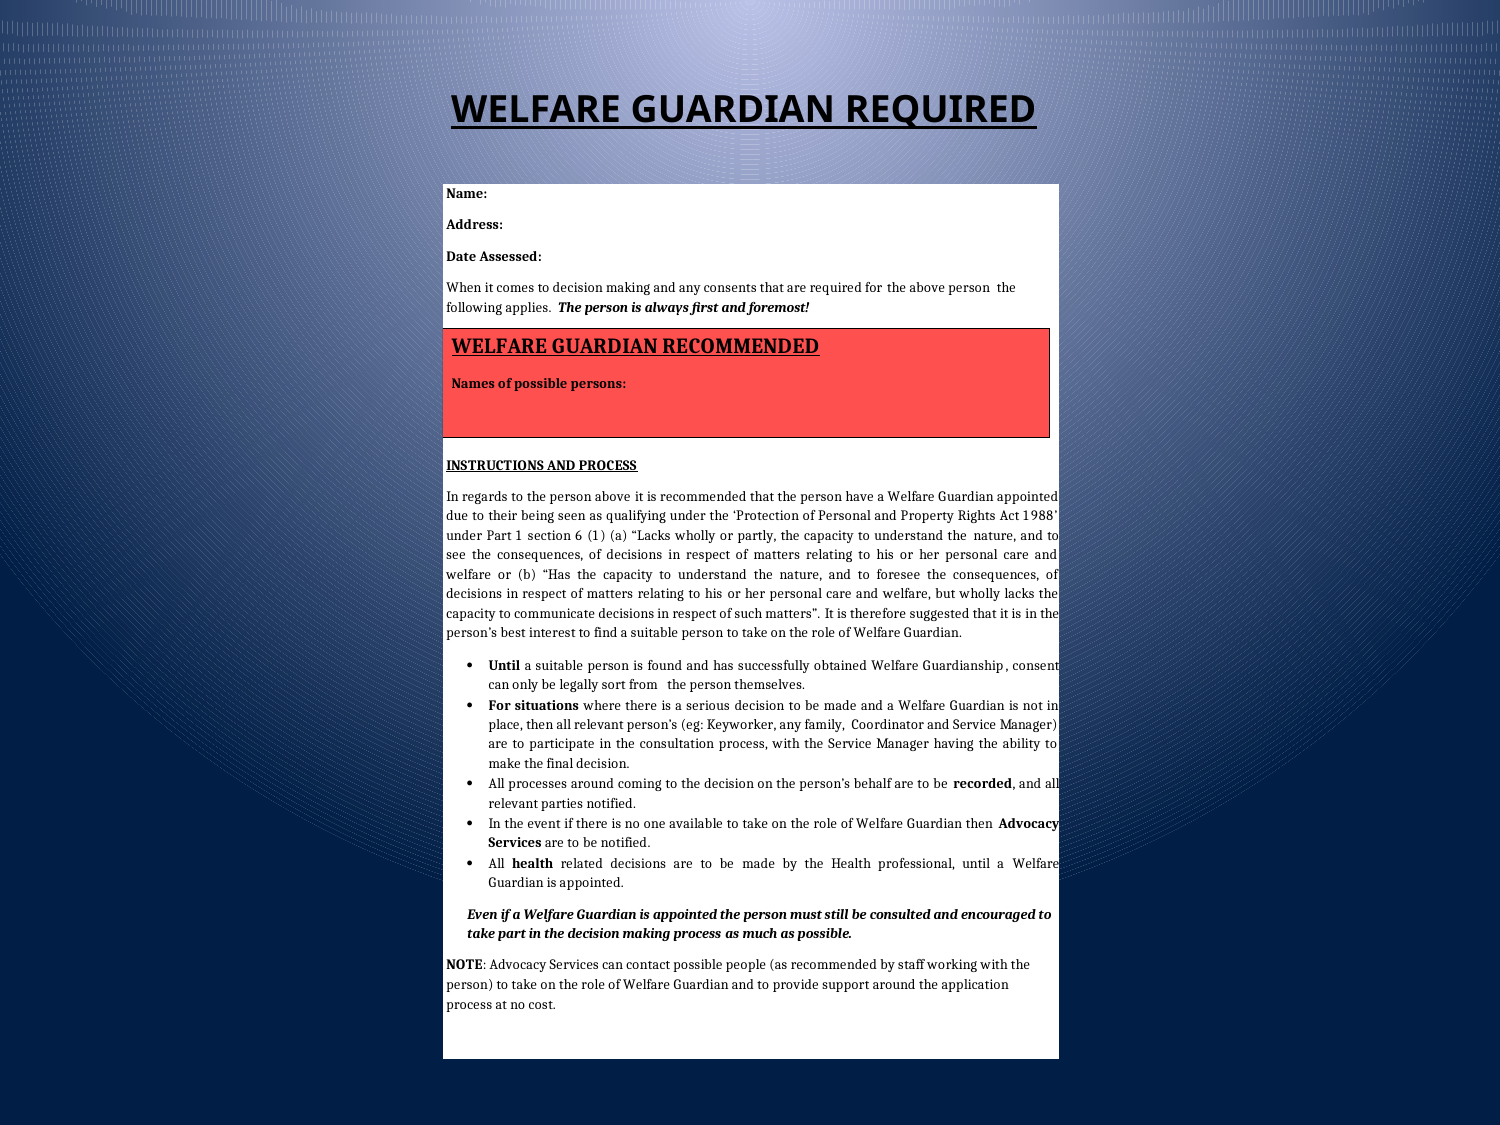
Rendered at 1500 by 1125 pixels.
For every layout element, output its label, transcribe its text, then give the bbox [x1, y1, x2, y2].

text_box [442, 184, 1060, 1059]
text_box WELFARE GUARDIAN REQUIRED [371, 78, 1117, 138]
